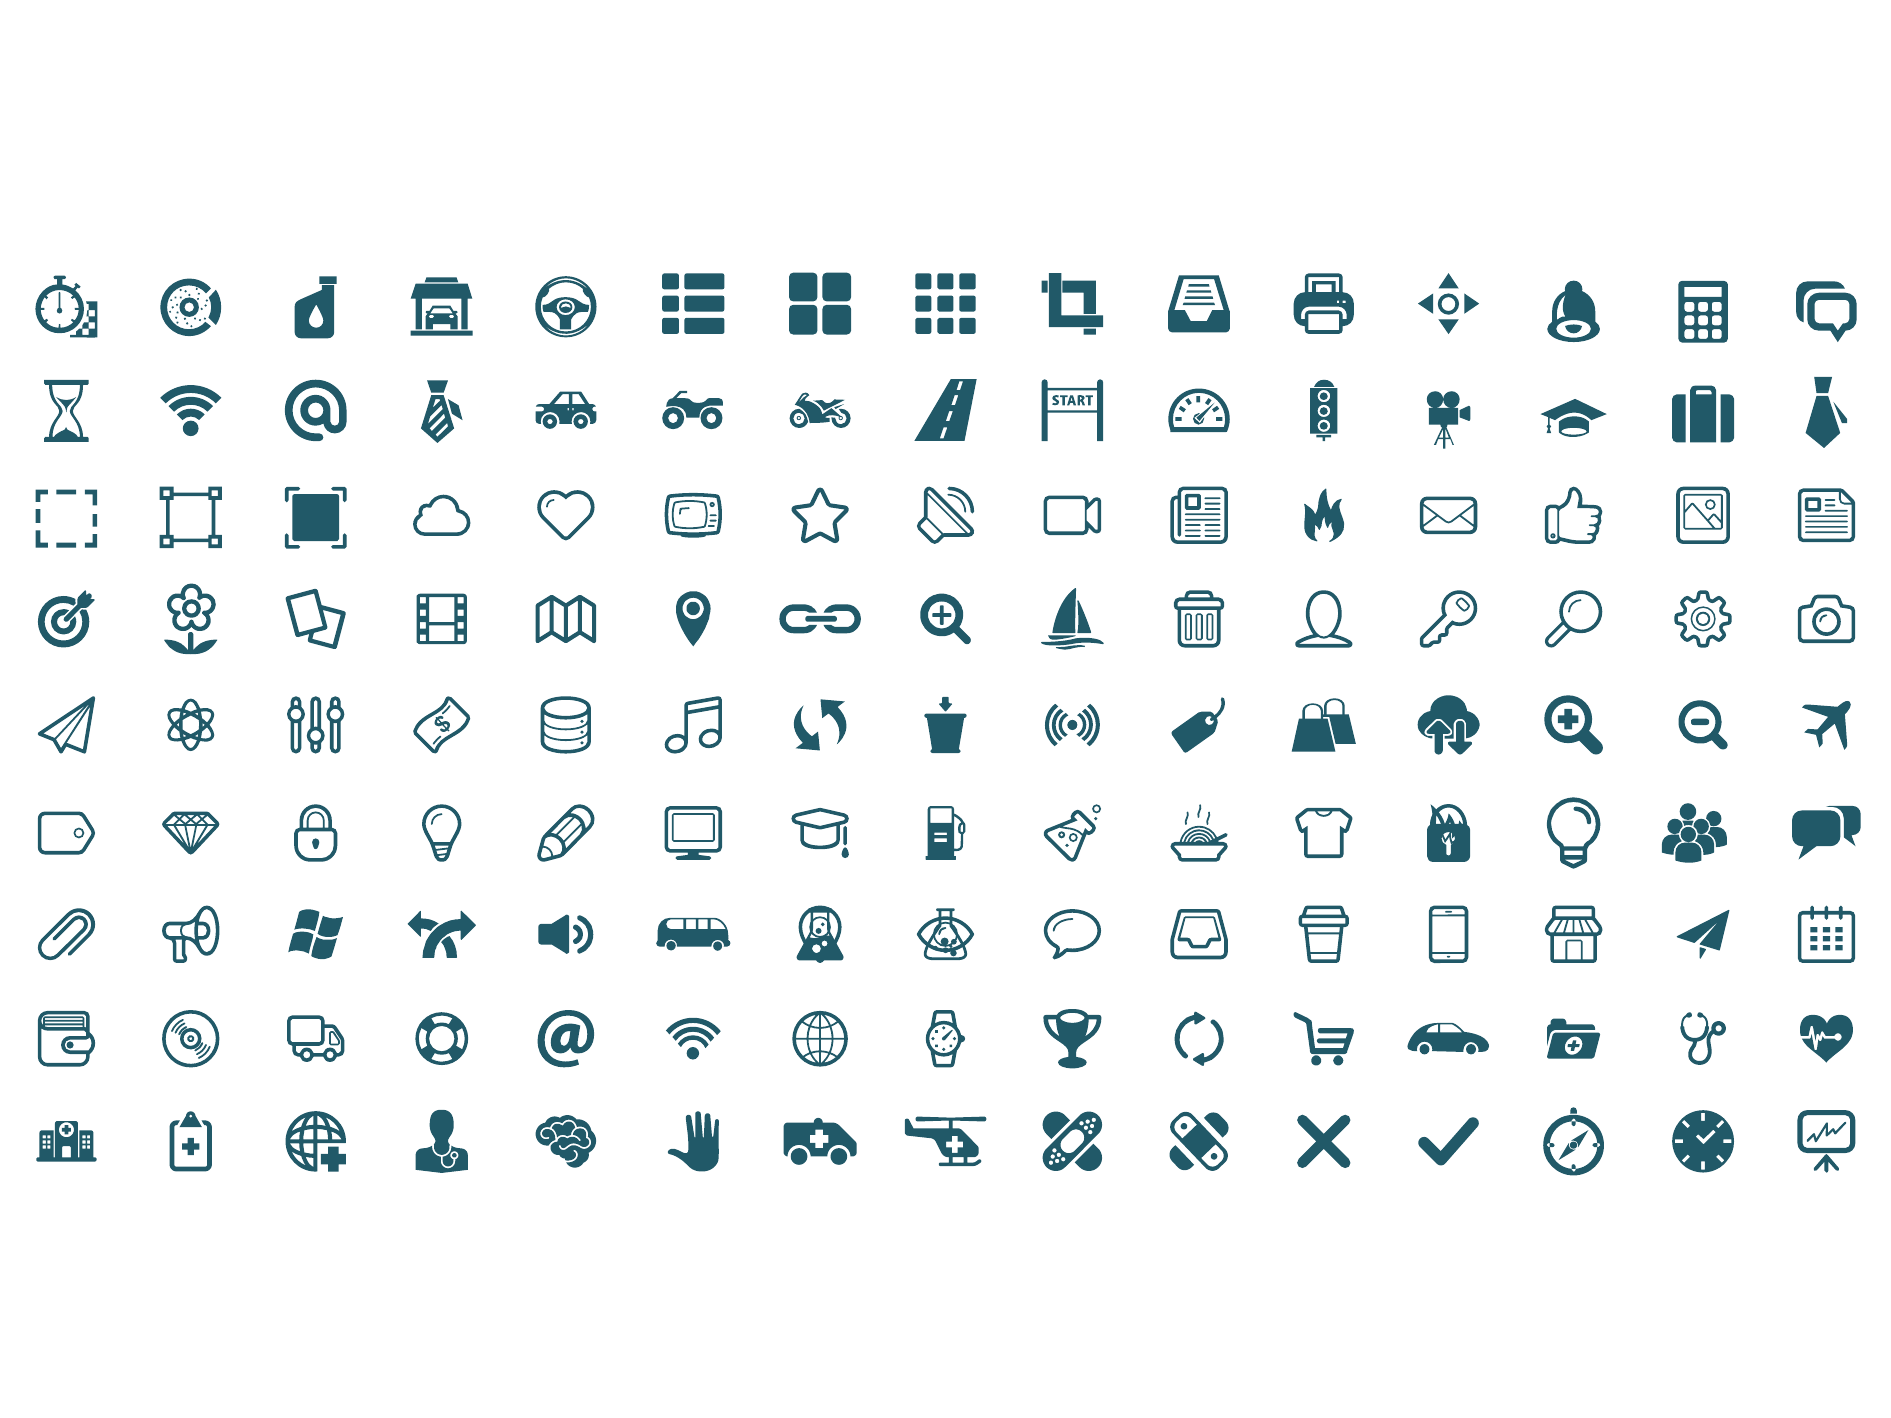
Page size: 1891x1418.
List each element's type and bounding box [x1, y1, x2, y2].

text_box [1170, 1111, 1228, 1171]
text_box [1426, 391, 1471, 449]
text_box [540, 695, 592, 754]
text_box [1797, 905, 1856, 964]
text_box [1174, 1011, 1206, 1059]
text_box [1546, 797, 1601, 869]
text_box [1043, 1009, 1102, 1069]
text_box [412, 695, 471, 754]
text_box [294, 285, 335, 339]
text_box [1428, 905, 1469, 964]
text_box [1304, 488, 1345, 543]
text_box [915, 295, 932, 312]
text_box [1419, 496, 1478, 535]
text_box [1802, 700, 1851, 750]
text_box [791, 807, 850, 859]
text_box [1418, 1117, 1479, 1166]
text_box [662, 317, 679, 334]
text_box [84, 534, 98, 548]
text_box [959, 317, 976, 334]
text_box [37, 589, 96, 648]
text_box [1314, 379, 1335, 387]
text_box [84, 489, 98, 506]
text_box [924, 696, 967, 754]
text_box [822, 272, 852, 302]
text_box [176, 408, 205, 421]
text_box [959, 273, 976, 290]
text_box [537, 1010, 595, 1068]
text_box [925, 1009, 966, 1068]
text_box [35, 509, 41, 523]
text_box [1438, 273, 1459, 289]
text_box [1797, 488, 1856, 543]
text_box [1170, 908, 1229, 960]
text_box [1295, 590, 1353, 648]
text_box [1680, 1012, 1726, 1065]
text_box [914, 379, 977, 441]
text_box [1544, 905, 1603, 963]
text_box [447, 399, 463, 421]
text_box [1814, 376, 1833, 394]
text_box [160, 278, 211, 337]
text_box [781, 1115, 859, 1167]
text_box [1043, 908, 1102, 960]
text_box [665, 1017, 721, 1060]
text_box [1295, 1112, 1353, 1171]
text_box [937, 317, 954, 334]
text_box [535, 391, 597, 429]
text_box [37, 696, 96, 754]
text_box [664, 696, 722, 754]
text_box [676, 591, 711, 647]
text_box [798, 905, 842, 964]
text_box [1293, 1011, 1355, 1066]
text_box [1298, 905, 1349, 963]
text_box [1674, 589, 1732, 648]
text_box [1203, 1112, 1229, 1138]
text_box [1043, 804, 1102, 862]
text_box [415, 1109, 468, 1173]
text_box [1797, 1109, 1856, 1173]
text_box [1171, 697, 1225, 753]
text_box [44, 379, 89, 442]
text_box [537, 804, 595, 862]
text_box [1041, 273, 1104, 335]
text_box [284, 379, 347, 442]
text_box [1044, 703, 1101, 747]
text_box [1417, 695, 1480, 755]
text_box [1675, 486, 1731, 545]
text_box [1807, 292, 1857, 343]
text_box [413, 494, 471, 536]
text_box [916, 486, 975, 545]
text_box [915, 317, 932, 334]
text_box [37, 908, 96, 961]
text_box [162, 811, 220, 855]
text_box [959, 295, 976, 312]
text_box [667, 1111, 719, 1172]
text_box [937, 273, 954, 290]
text_box [1168, 275, 1230, 333]
text_box [535, 276, 597, 338]
text_box [168, 396, 214, 412]
text_box [1041, 379, 1104, 442]
text_box [535, 1115, 597, 1168]
text_box [934, 906, 957, 914]
text_box [427, 380, 448, 393]
text_box [1797, 594, 1856, 644]
text_box [205, 289, 222, 325]
text_box [920, 593, 972, 645]
text_box [1805, 395, 1841, 448]
text_box [1040, 1109, 1105, 1174]
text_box [407, 910, 476, 959]
text_box [684, 317, 725, 334]
text_box [36, 1121, 97, 1162]
text_box [1544, 589, 1603, 648]
text_box [1678, 280, 1728, 343]
text_box [1417, 293, 1434, 314]
text_box [789, 272, 818, 302]
text_box [1438, 319, 1459, 335]
text_box [662, 390, 723, 430]
text_box [1310, 388, 1338, 442]
text_box [286, 695, 345, 754]
text_box [1544, 486, 1603, 545]
text_box [284, 533, 301, 549]
text_box [421, 804, 462, 862]
text_box [684, 273, 725, 290]
text_box [286, 1015, 345, 1063]
text_box [163, 583, 218, 655]
text_box [35, 489, 48, 502]
text_box [1672, 394, 1686, 443]
text_box [331, 533, 347, 549]
text_box [904, 1116, 987, 1167]
text_box [1407, 1022, 1490, 1055]
text_box [1169, 1145, 1195, 1171]
text_box [536, 489, 595, 541]
text_box [285, 588, 346, 649]
text_box [535, 595, 597, 644]
text_box [662, 273, 679, 290]
text_box [915, 273, 932, 290]
text_box [1295, 807, 1353, 859]
text_box [160, 385, 222, 404]
text_box [1170, 486, 1229, 545]
text_box [1720, 394, 1735, 443]
text_box [1542, 693, 1605, 757]
text_box [792, 1010, 848, 1067]
text_box [1419, 589, 1478, 648]
text_box [331, 486, 347, 503]
text_box [789, 304, 818, 335]
text_box [1291, 698, 1357, 752]
text_box [1043, 495, 1102, 536]
text_box [1542, 1106, 1605, 1176]
text_box [1547, 280, 1600, 343]
text_box [284, 486, 301, 503]
text_box [167, 698, 215, 752]
text_box [789, 392, 851, 428]
text_box [1678, 700, 1728, 750]
text_box [1437, 293, 1460, 315]
text_box [416, 593, 467, 645]
text_box [1800, 1014, 1853, 1063]
text_box [916, 916, 975, 953]
text_box [1193, 1019, 1224, 1066]
text_box [538, 914, 594, 955]
text_box [1173, 589, 1225, 648]
text_box [1672, 1110, 1735, 1173]
text_box [161, 1009, 220, 1068]
text_box [292, 494, 340, 542]
text_box [791, 487, 849, 544]
text_box [781, 699, 859, 751]
text_box [1661, 803, 1727, 863]
text_box [1833, 401, 1848, 424]
text_box [1040, 587, 1104, 650]
text_box [415, 1012, 469, 1066]
text_box [1558, 416, 1589, 437]
text_box [1796, 281, 1845, 323]
text_box [159, 486, 222, 549]
text_box [293, 804, 338, 862]
text_box [822, 304, 852, 335]
text_box [1428, 804, 1469, 862]
text_box [1791, 805, 1861, 861]
text_box [1540, 398, 1607, 434]
text_box [56, 542, 77, 548]
text_box [1690, 385, 1717, 443]
text_box [35, 530, 48, 548]
text_box [283, 1109, 349, 1174]
text_box [182, 420, 199, 437]
text_box [1676, 909, 1730, 959]
text_box [35, 275, 84, 334]
text_box [662, 295, 679, 312]
text_box [1546, 1018, 1601, 1059]
text_box [70, 301, 98, 338]
text_box [37, 1010, 96, 1067]
text_box [937, 295, 954, 312]
text_box [664, 492, 723, 538]
text_box [56, 489, 77, 495]
text_box [410, 277, 473, 336]
text_box [420, 395, 455, 443]
text_box [37, 811, 96, 855]
text_box [167, 1109, 214, 1174]
text_box [684, 295, 725, 312]
text_box [925, 806, 966, 860]
text_box [1464, 293, 1480, 314]
text_box [288, 909, 344, 960]
text_box [319, 276, 337, 284]
text_box [92, 514, 98, 527]
text_box [1293, 273, 1354, 334]
text_box [779, 604, 862, 634]
text_box [1168, 388, 1230, 433]
text_box [162, 905, 220, 963]
text_box [1170, 804, 1229, 862]
text_box [664, 805, 723, 861]
text_box [655, 917, 731, 951]
